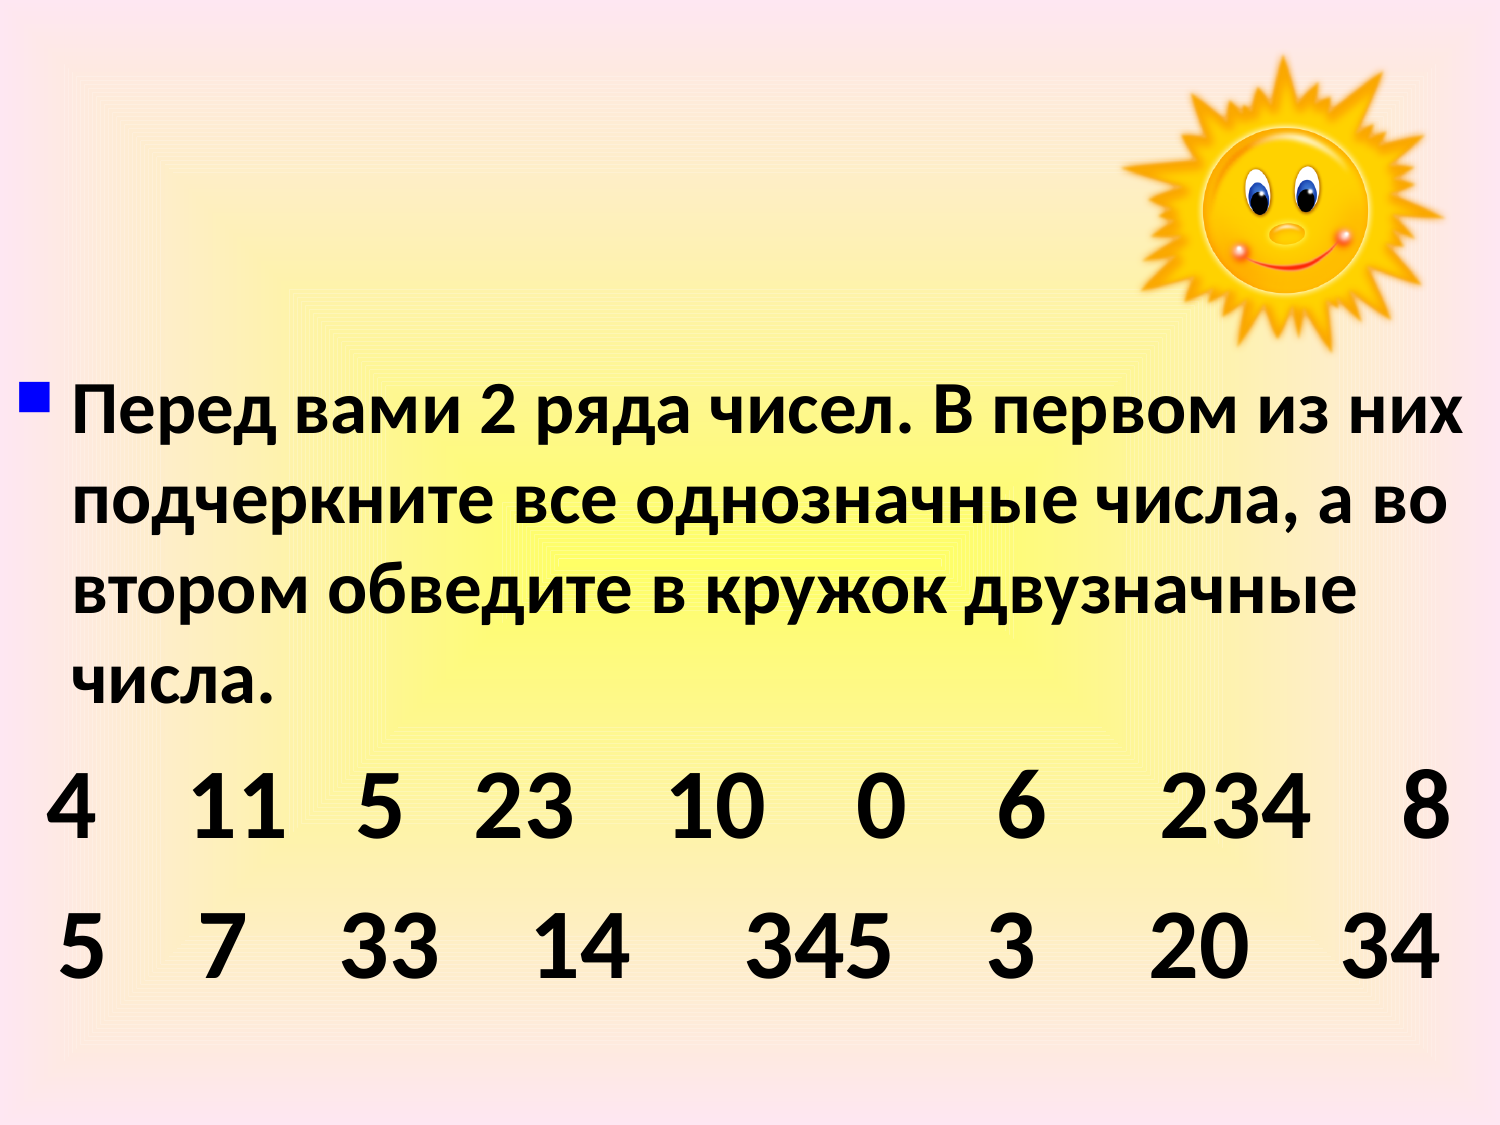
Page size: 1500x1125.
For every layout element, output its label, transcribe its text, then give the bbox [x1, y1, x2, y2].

text_box Перед вами 2 ряда чисел. В первом из них подчеркните все однозначные числа, а во втором обведите в кружок двузначные числа. 4 11 5 23 10 0 6 234 8 5 7 33 14 345 3 20 34 [0, 351, 1500, 868]
picture [1113, 46, 1454, 351]
